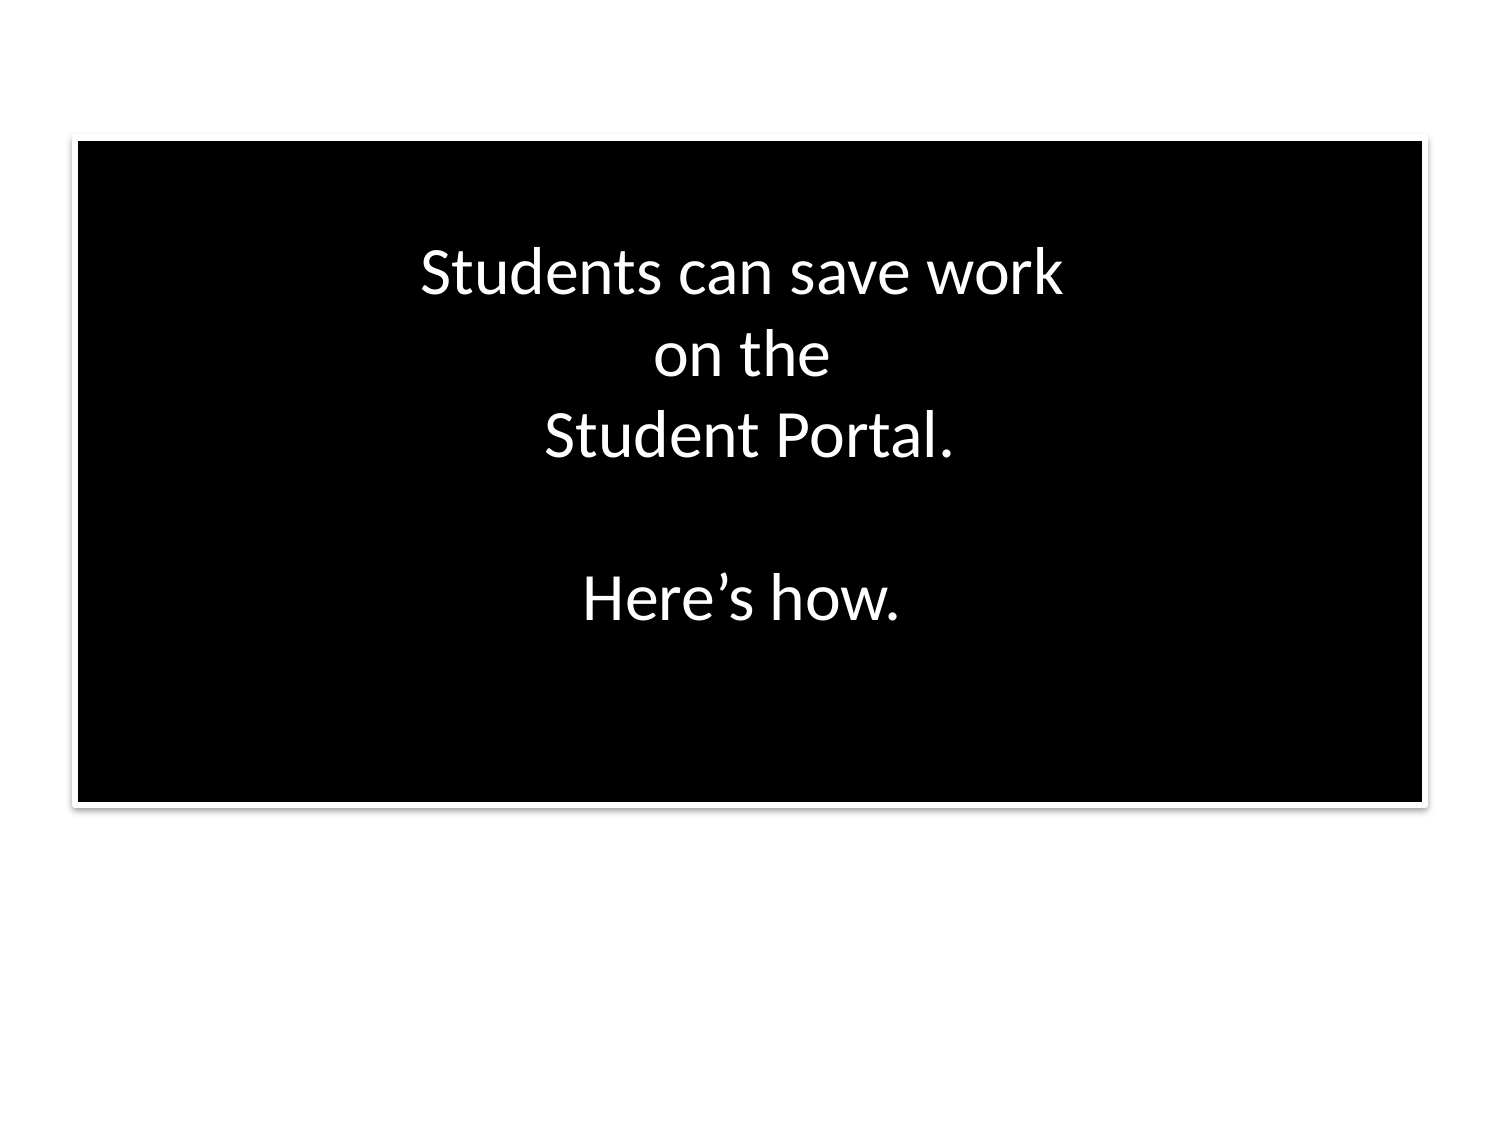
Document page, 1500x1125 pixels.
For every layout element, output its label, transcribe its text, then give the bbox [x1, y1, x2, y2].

title Students can save work on the Student Portal. Here’s how. [72, 134, 1428, 808]
